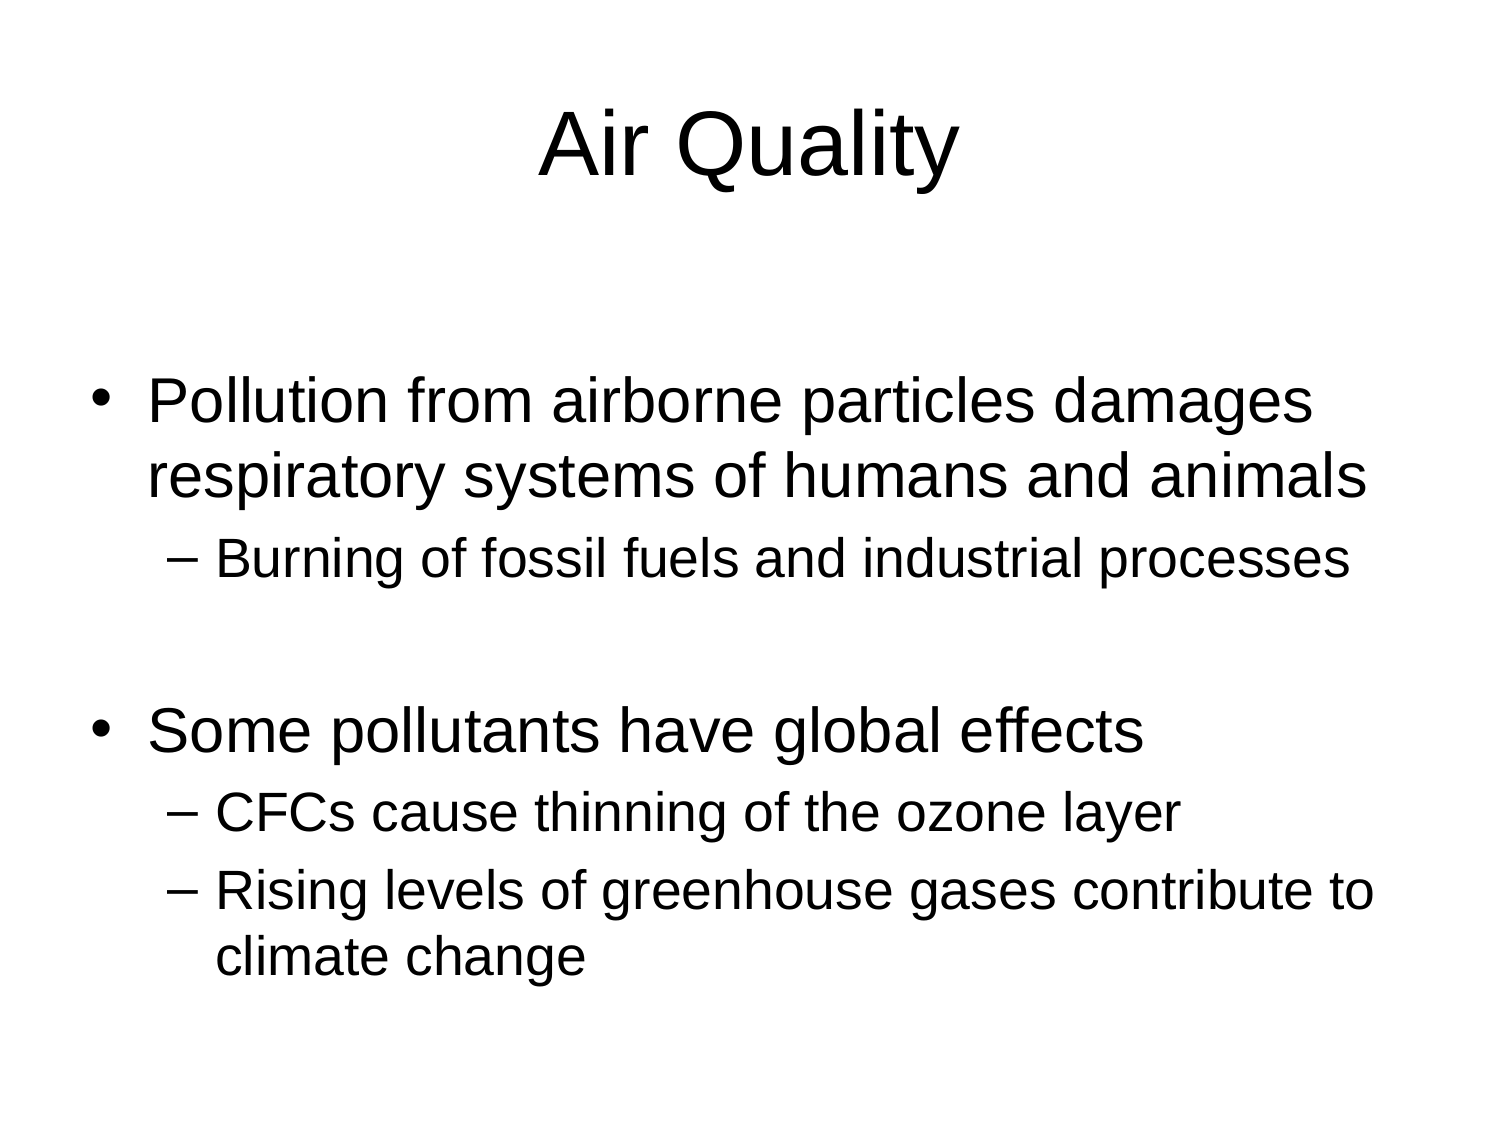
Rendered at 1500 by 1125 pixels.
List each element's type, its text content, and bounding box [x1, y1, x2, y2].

title Air Quality [75, 45, 1425, 233]
list Pollution from airborne particles damages respiratory systems of humans and animals Burning of fossil fuels and industrial processes Some pollutants have global effects CFCs cause thinning of the ozone layer Rising levels of greenhouse gases contribute to climate change [75, 262, 1425, 1005]
